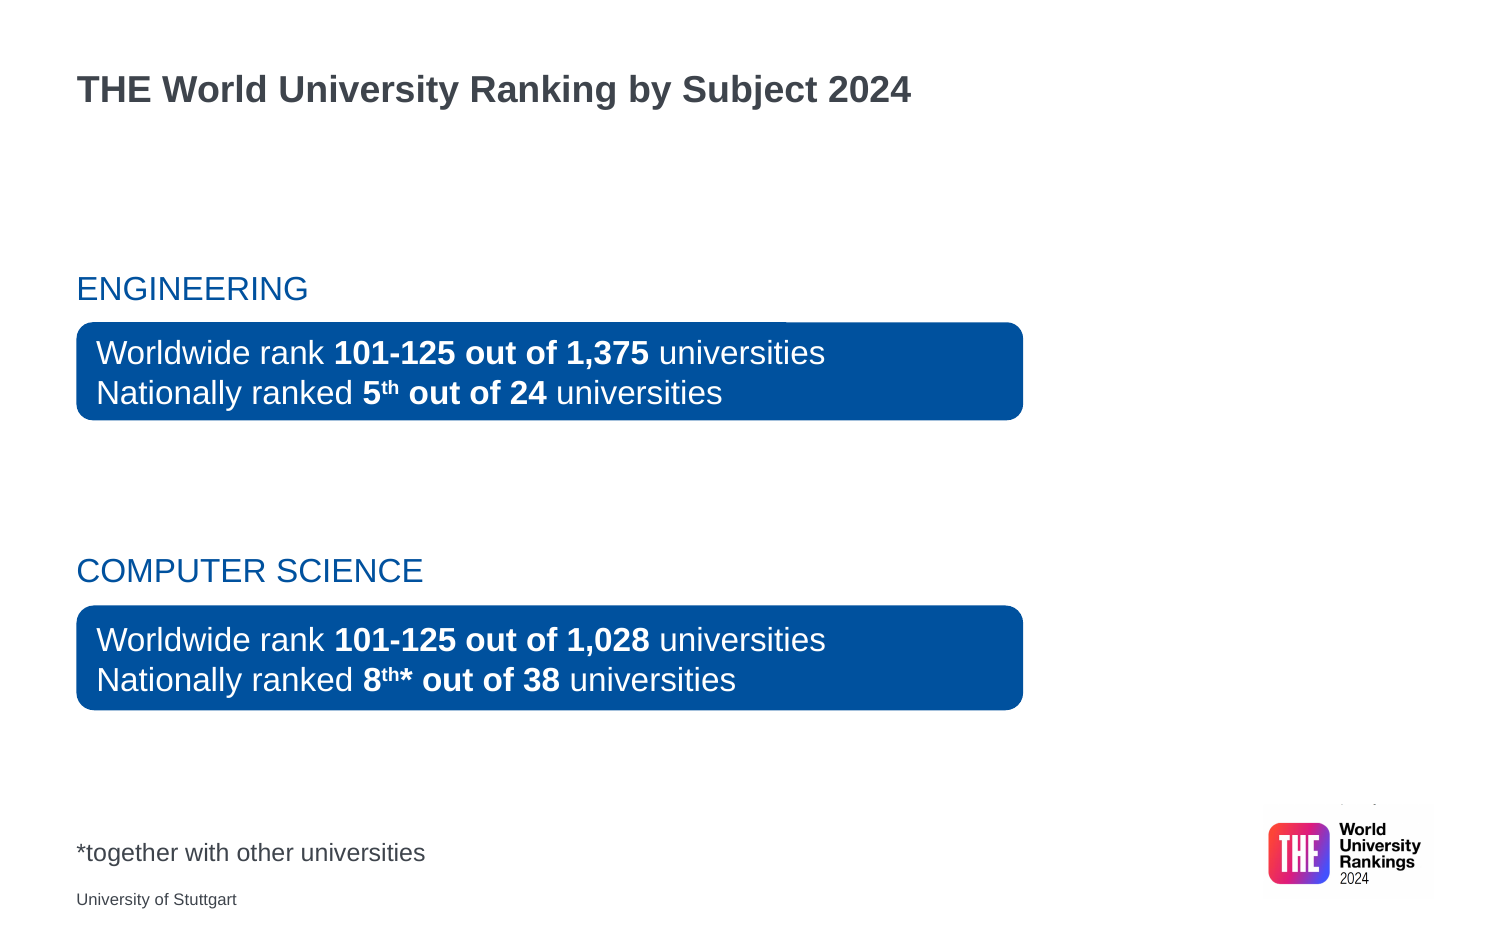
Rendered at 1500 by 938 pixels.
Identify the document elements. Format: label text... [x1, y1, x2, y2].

text_box *together with other universities [76, 836, 508, 888]
text_box Computer Science [76, 545, 727, 585]
title THE World University Ranking by Subject 2024 [76, 64, 1424, 111]
picture [1263, 804, 1435, 900]
text_box Worldwide rank 101-125 out of 1,375 universities Nationally ranked 5th out of 24 universities [75, 321, 1025, 422]
text_box Worldwide rank 101-125 out of 1,028 universities Nationally ranked 8th* out of 38 universities [75, 604, 1025, 712]
footer University of Stuttgart [76, 888, 1072, 910]
text_box Engineering [76, 262, 727, 303]
